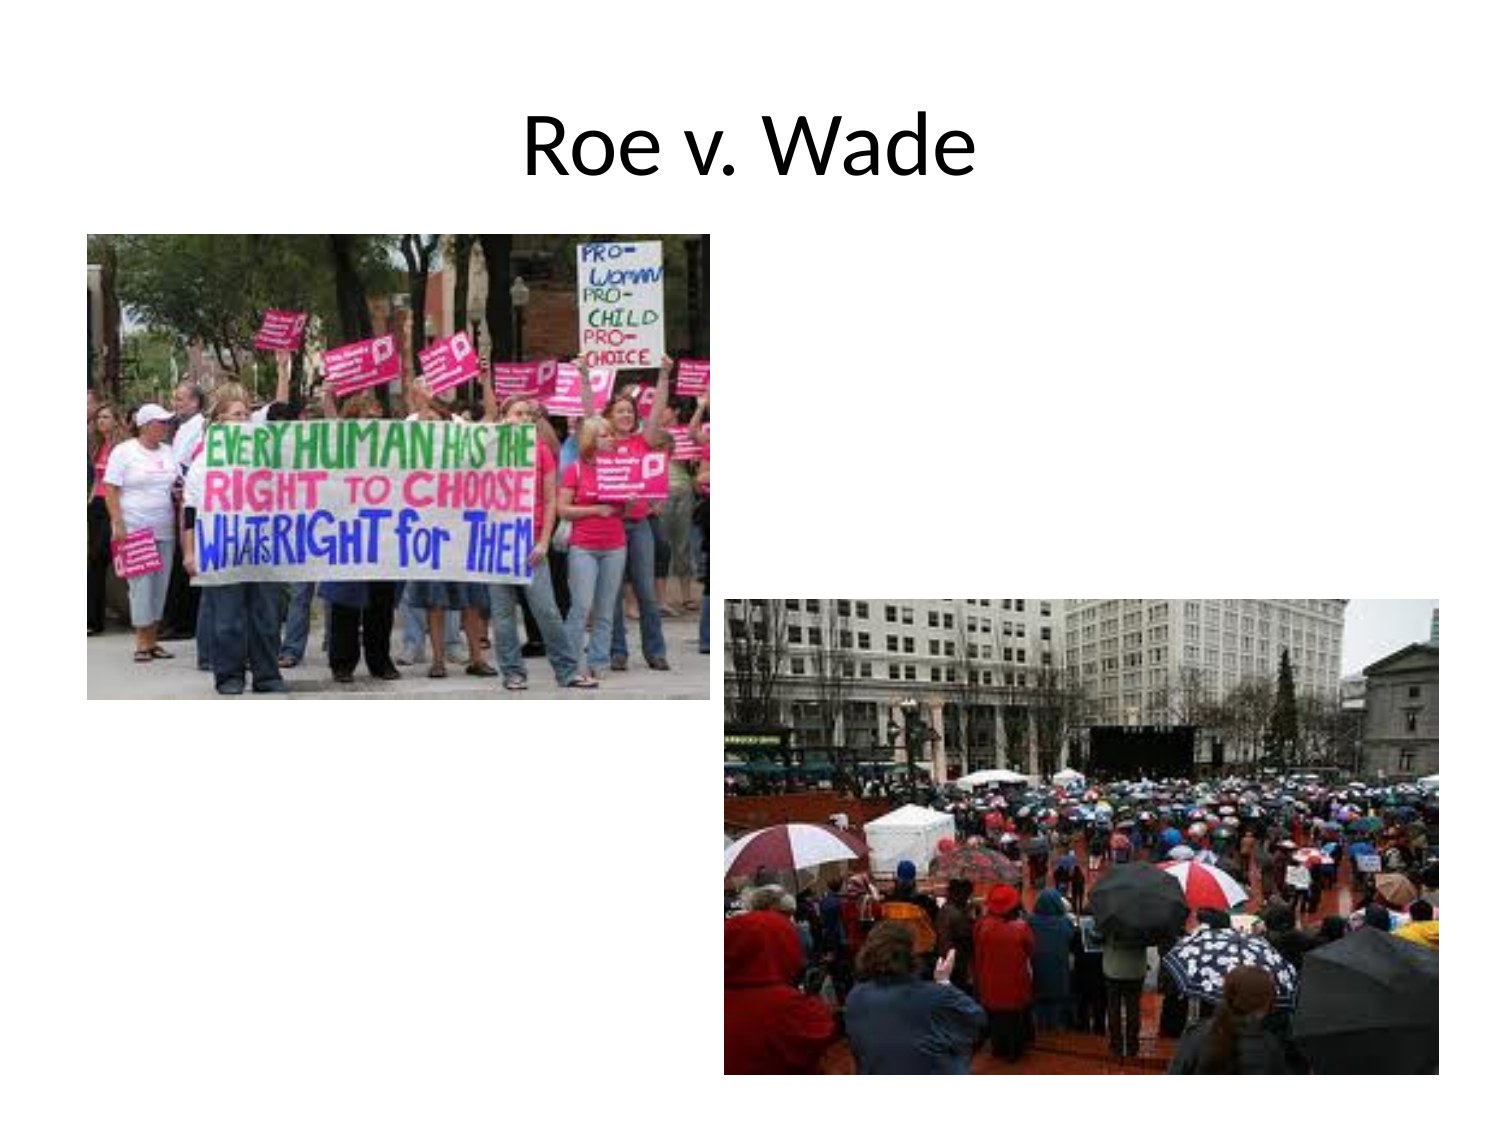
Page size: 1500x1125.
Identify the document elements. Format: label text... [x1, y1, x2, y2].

title Roe v. Wade [75, 45, 1425, 233]
picture [724, 599, 1439, 1076]
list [87, 234, 710, 701]
